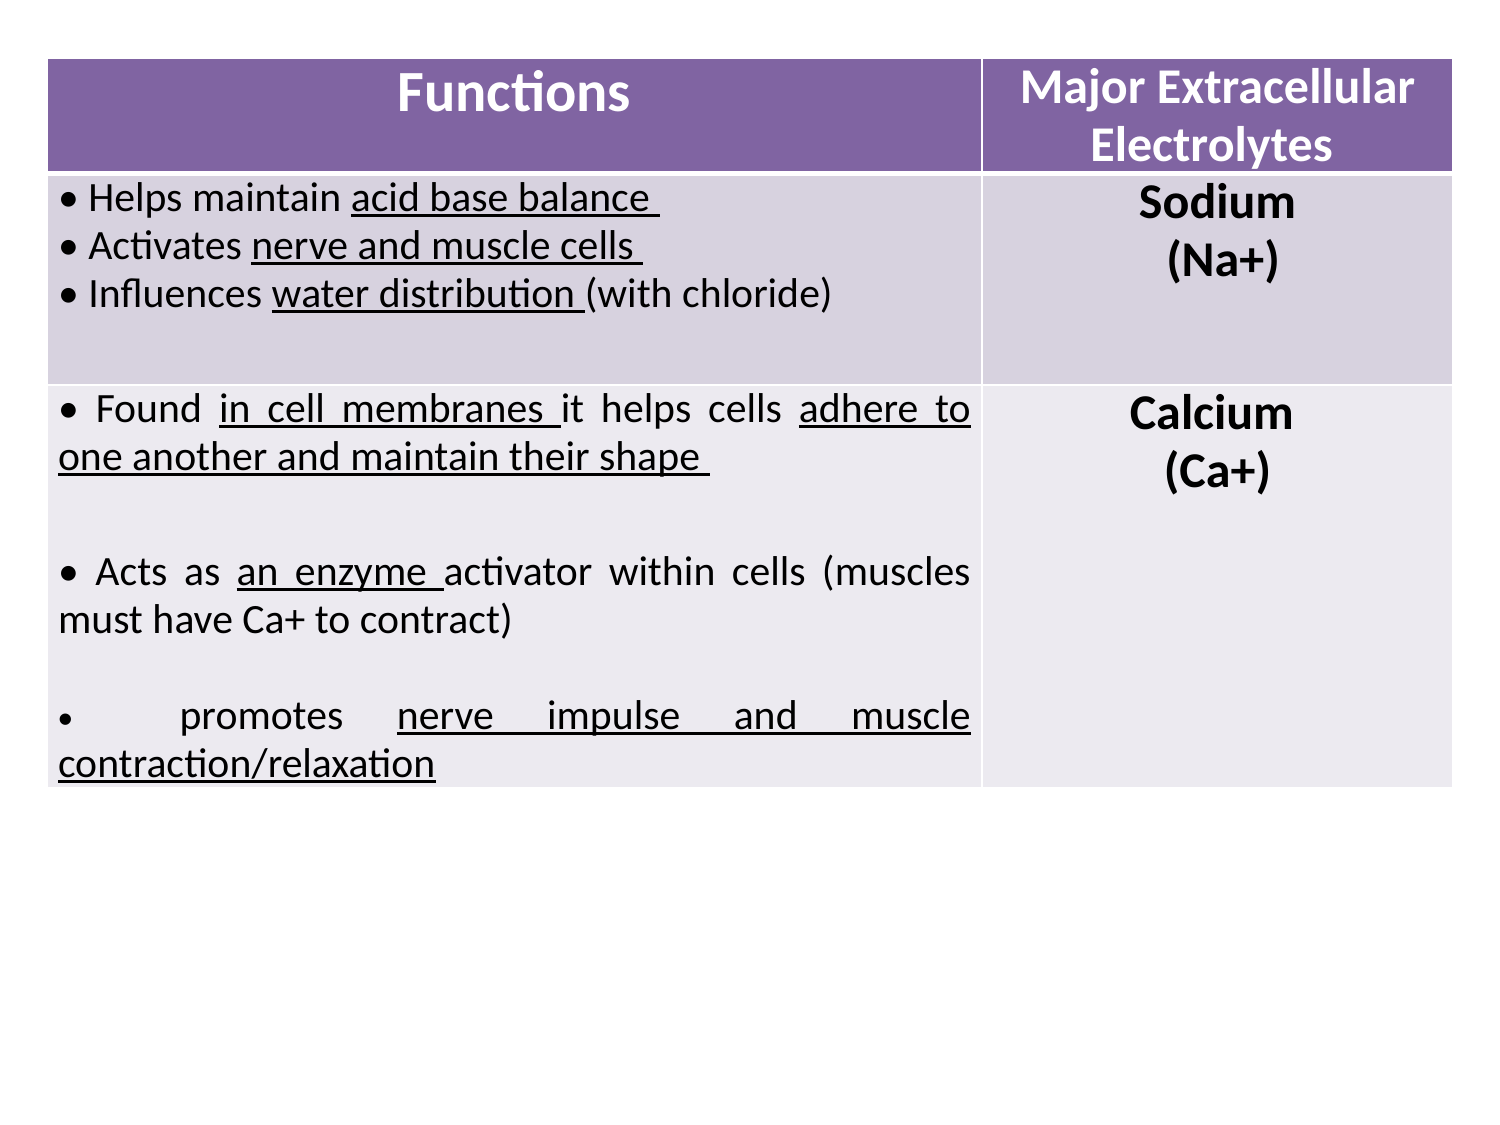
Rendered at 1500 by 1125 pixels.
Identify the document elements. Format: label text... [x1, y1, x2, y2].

table_cell • Helps maintain acid base balance • Activates nerve and muscle cells • Influences water distribution (with chloride) [48, 176, 981, 384]
table_header Major Extracellular Electrolytes [983, 59, 1452, 171]
table_cell Calcium (Ca+) [983, 386, 1452, 787]
table_cell Sodium (Na+) [983, 176, 1452, 384]
table_cell • Found in cell membranes it helps cells adhere to one another and maintain their shape • Acts as an enzyme activator within cells (muscles must have Ca+ to contract) promotes nerve impulse and muscle contraction/relaxation [48, 386, 981, 787]
table_header Functions [48, 59, 981, 171]
